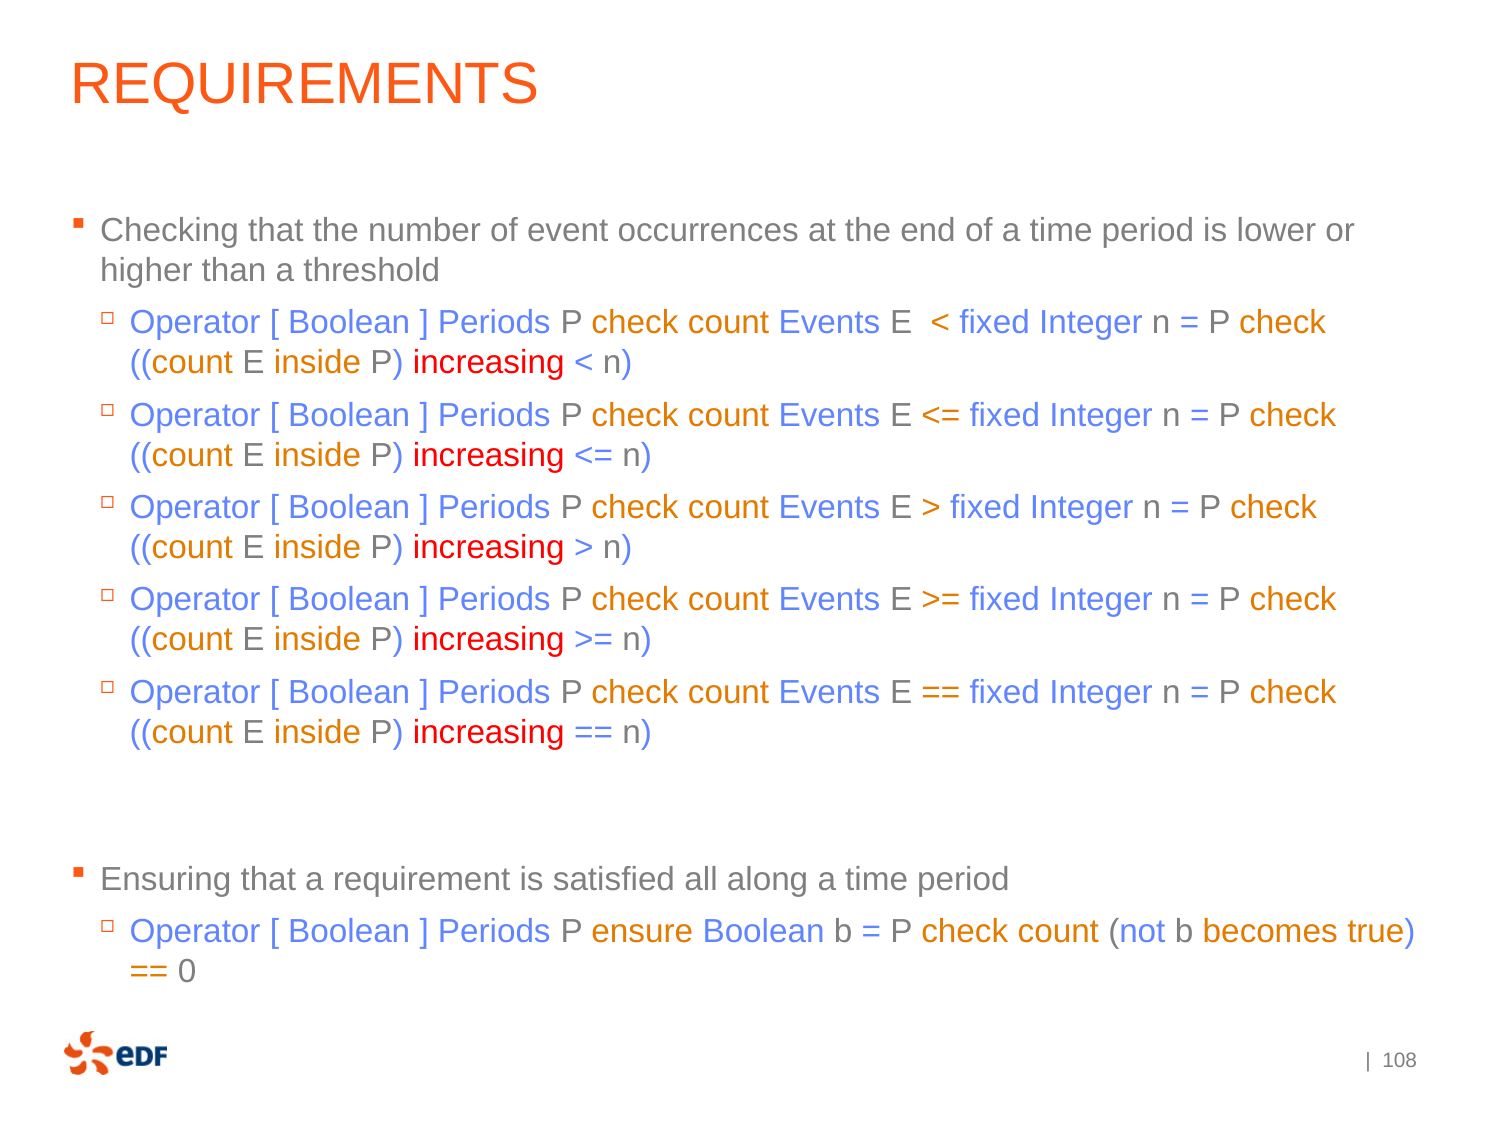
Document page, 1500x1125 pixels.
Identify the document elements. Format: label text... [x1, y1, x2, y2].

title requirements [64, 45, 1436, 185]
list Checking that the number of event occurrences at the end of a time period is lower or higher than a threshold Operator [ Boolean ] Periods P check count Events E < fixed Integer n = P check ((count E inside P) increasing < n) Operator [ Boolean ] Periods P check count Events E <= fixed Integer n = P check ((count E inside P) increasing <= n) Operator [ Boolean ] Periods P check count Events E > fixed Integer n = P check ((count E inside P) increasing > n) Operator [ Boolean ] Periods P check count Events E >= fixed Integer n = P check ((count E inside P) increasing >= n) Operator [ Boolean ] Periods P check count Events E == fixed Integer n = P check ((count E inside P) increasing == n) Ensuring that a requirement is satisfied all along a time period Operator [ Boolean ] Periods P ensure Boolean b = P check count (not b becomes true) == 0 [64, 208, 1436, 1083]
